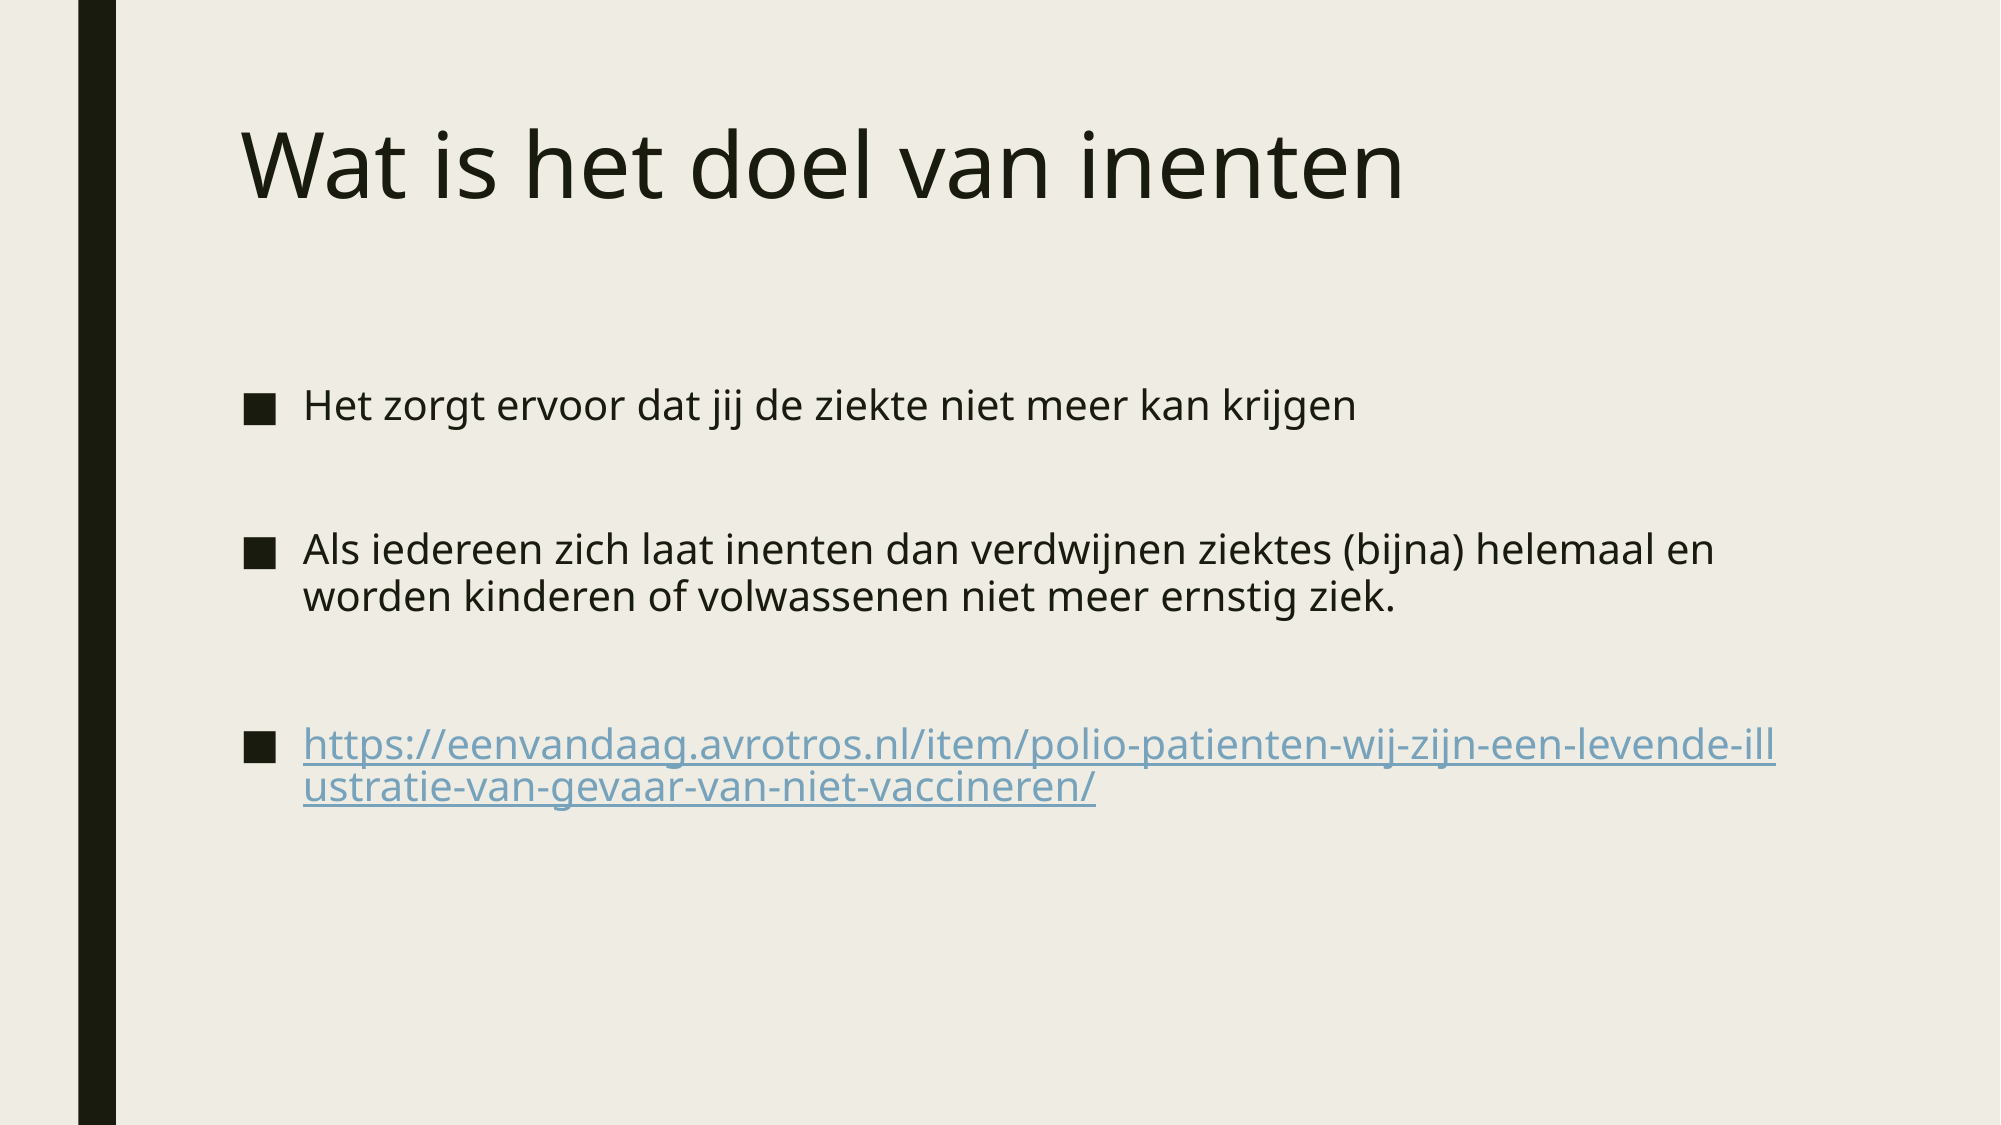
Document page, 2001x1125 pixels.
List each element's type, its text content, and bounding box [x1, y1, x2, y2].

title Wat is het doel van inenten [225, 112, 1800, 357]
list Het zorgt ervoor dat jij de ziekte niet meer kan krijgen Als iedereen zich laat inenten dan verdwijnen ziektes (bijna) helemaal en worden kinderen of volwassenen niet meer ernstig ziek. https://eenvandaag.avrotros.nl/item/polio-patienten-wij-zijn-een-levende-illustratie-van-gevaar-van-niet-vaccineren/ [225, 375, 1800, 963]
